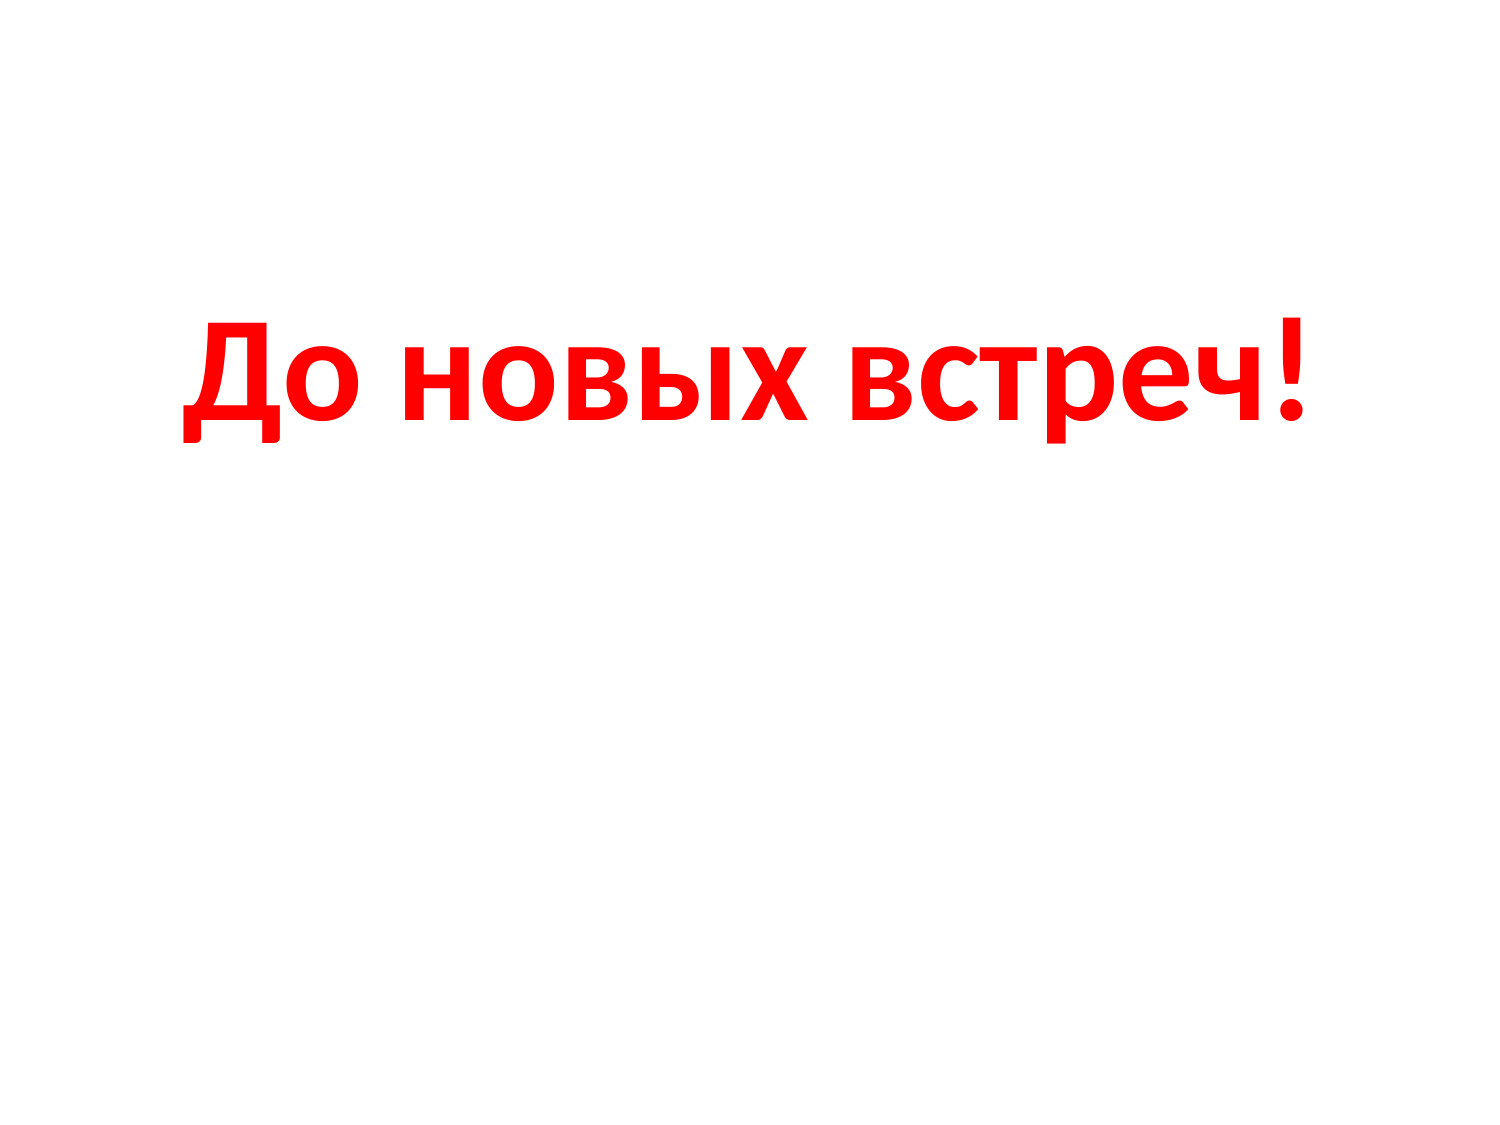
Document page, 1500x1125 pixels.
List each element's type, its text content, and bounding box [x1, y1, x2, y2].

list До новых встреч! [75, 262, 1425, 1005]
